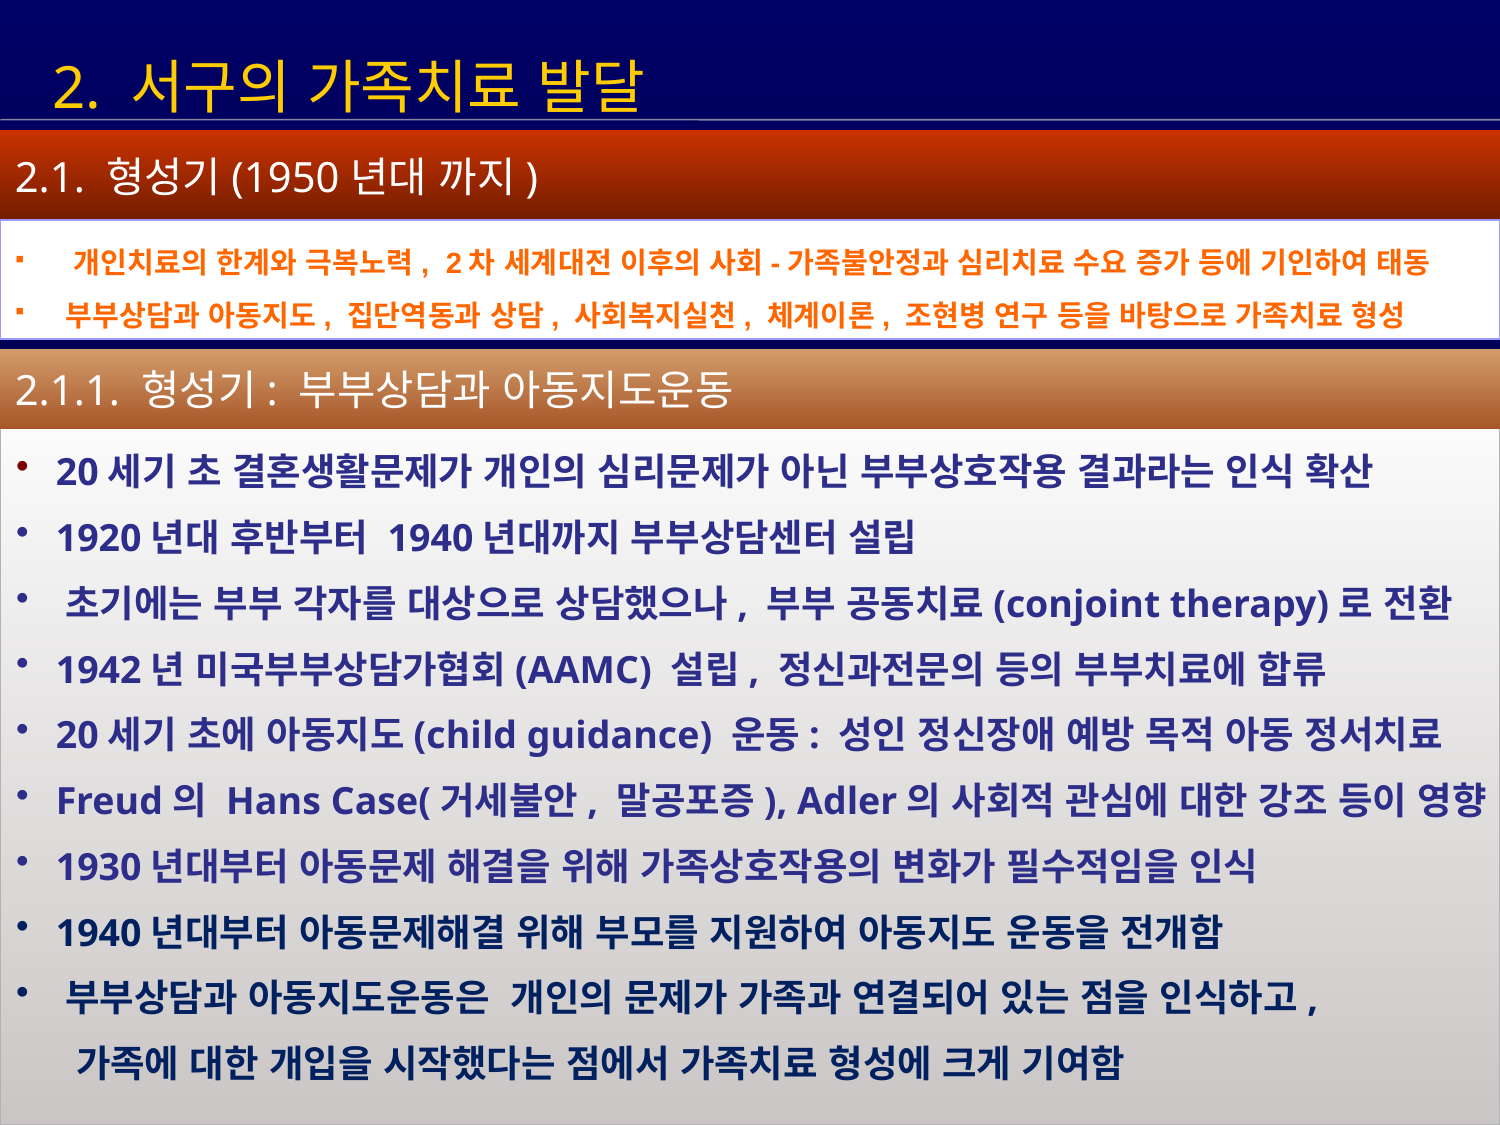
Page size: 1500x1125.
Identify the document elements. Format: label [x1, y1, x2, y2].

text_box [0, 42, 1500, 1125]
